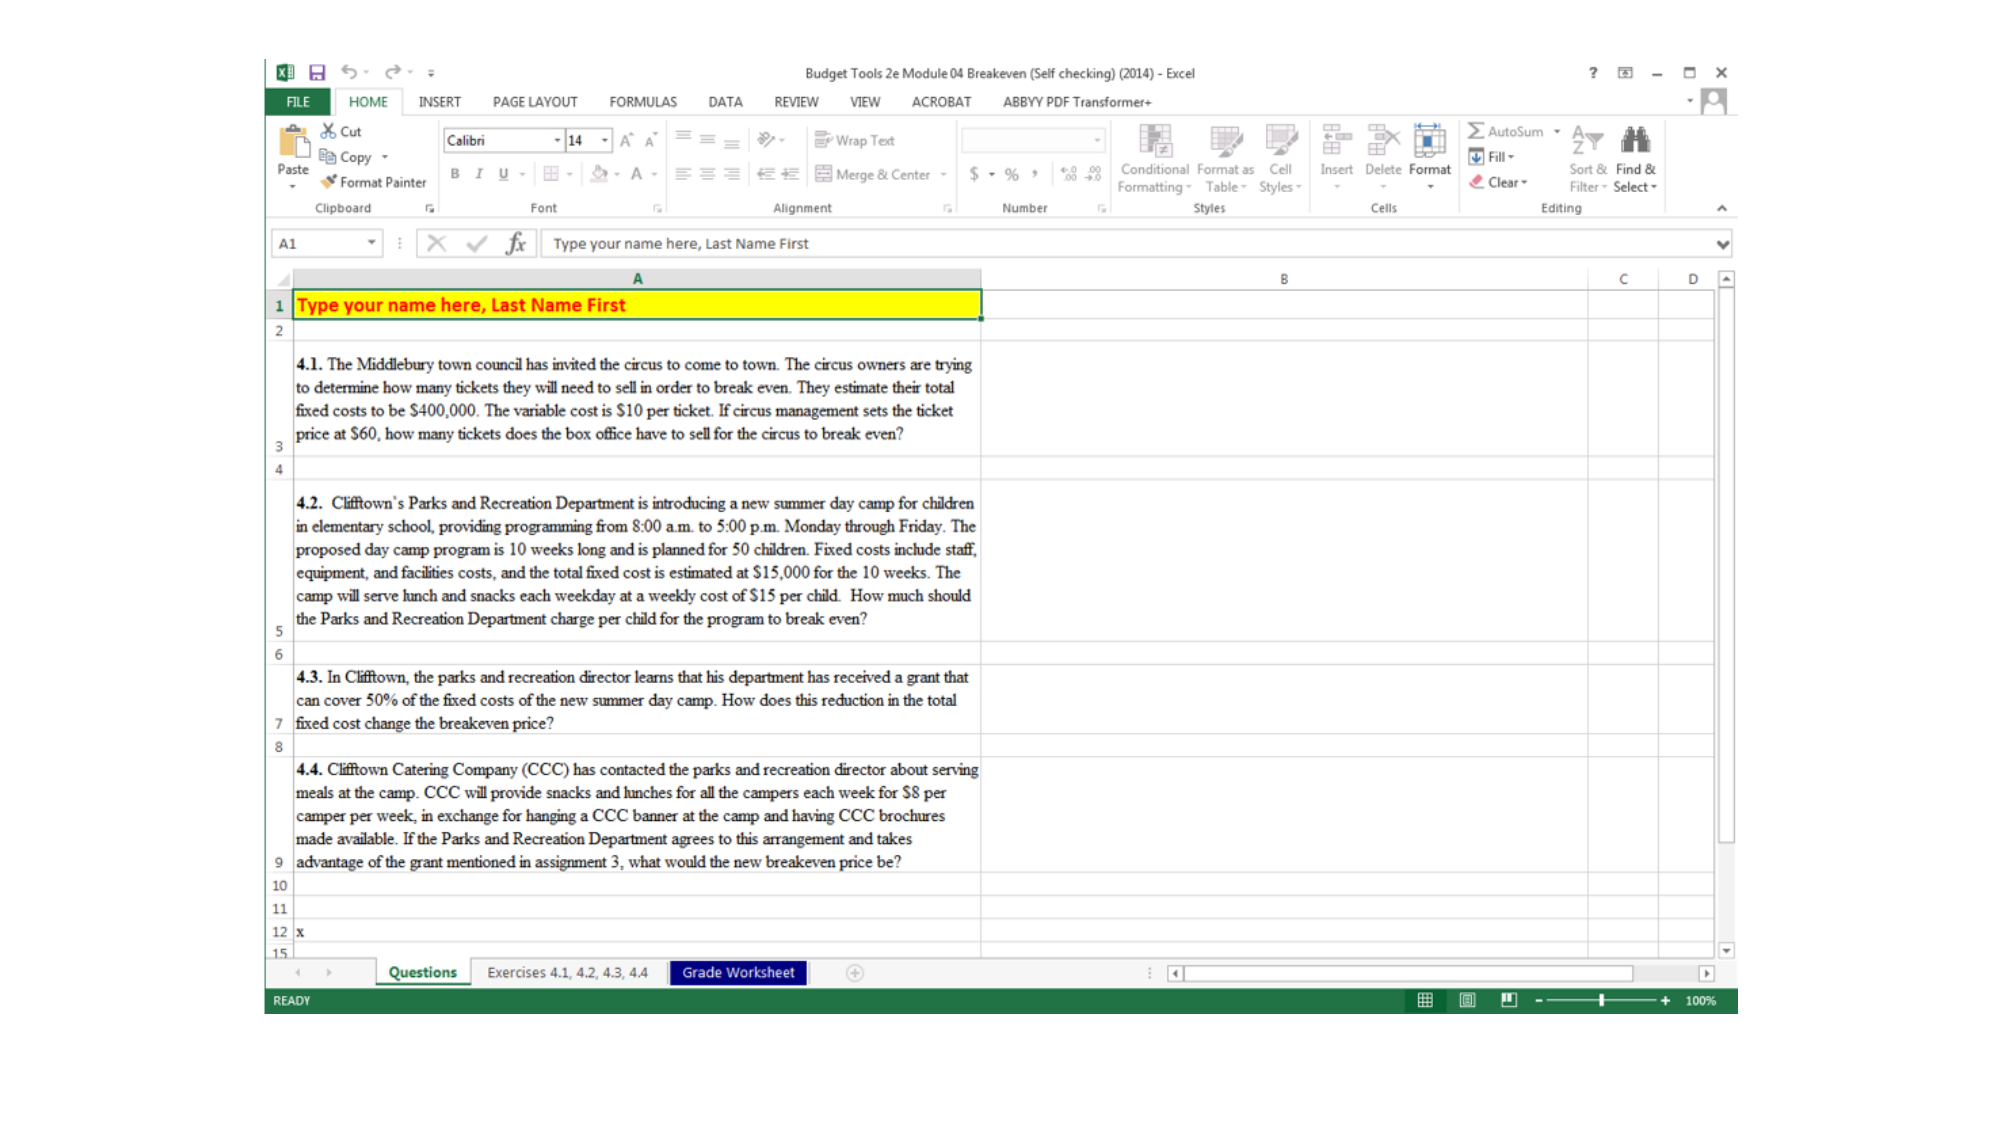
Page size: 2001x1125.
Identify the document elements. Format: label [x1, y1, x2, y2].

list [262, 59, 1738, 1014]
